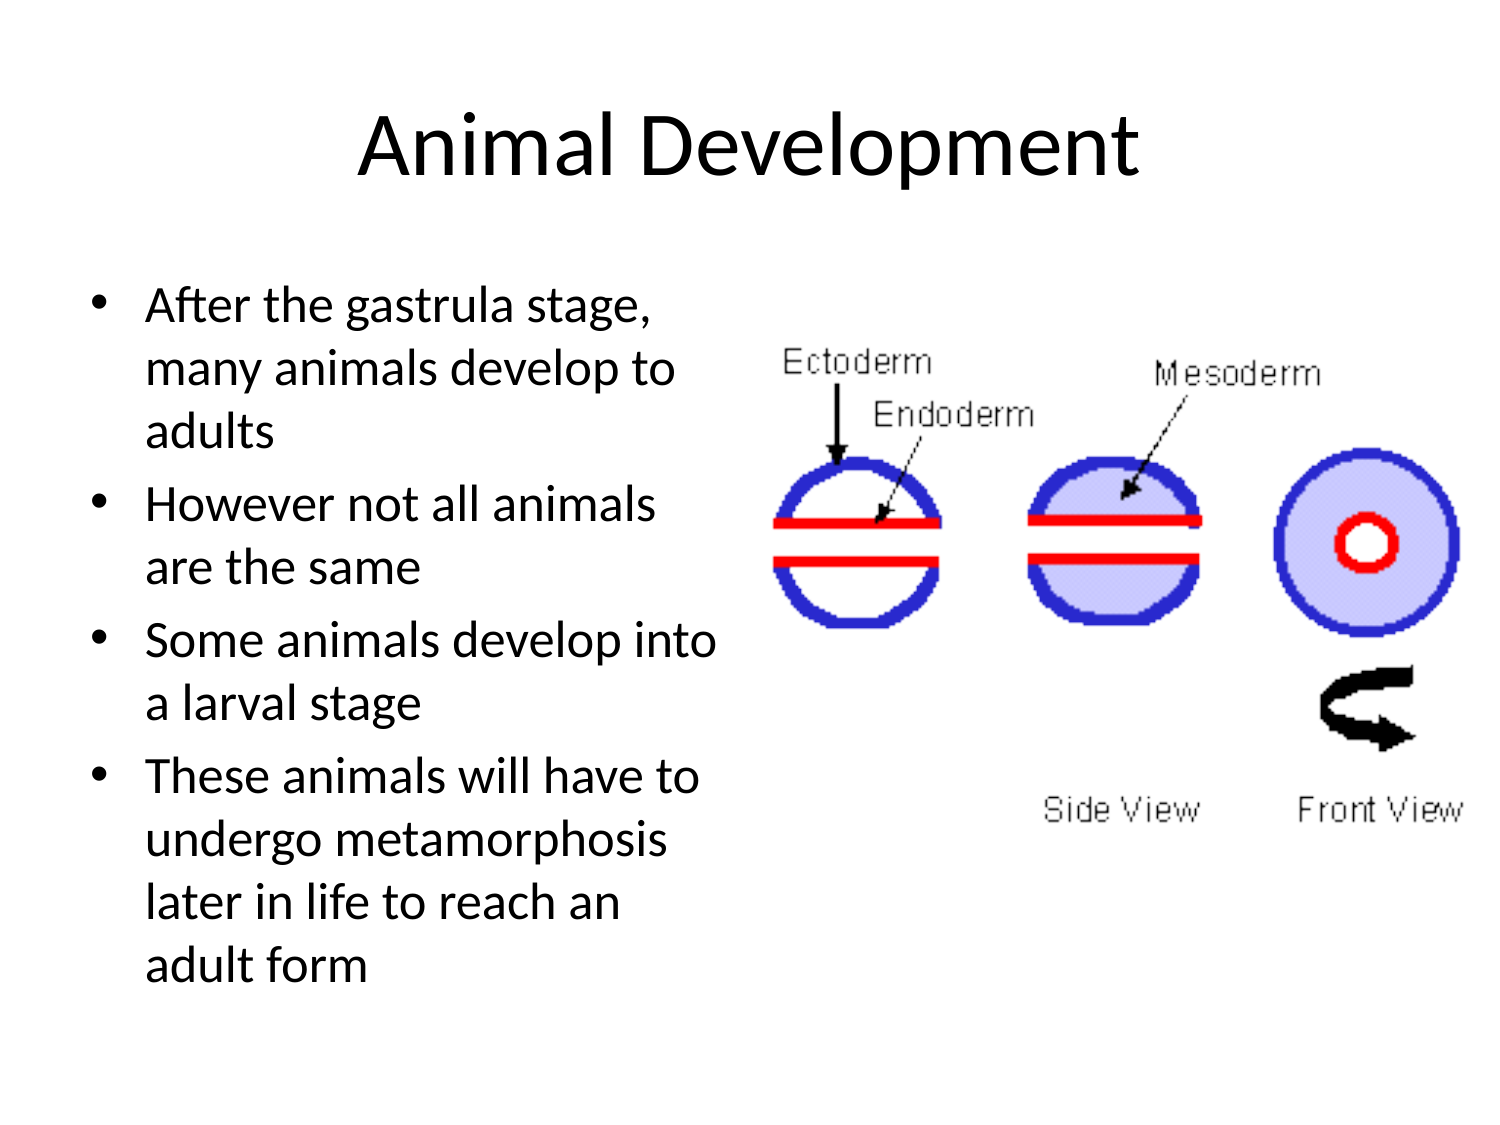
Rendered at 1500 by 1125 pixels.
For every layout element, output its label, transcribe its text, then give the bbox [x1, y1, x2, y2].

title Animal Development [75, 45, 1425, 233]
picture [737, 337, 1473, 838]
list After the gastrula stage, many animals develop to adults However not all animals are the same Some animals develop into a larval stage These animals will have to undergo metamorphosis later in life to reach an adult form [75, 262, 738, 1005]
